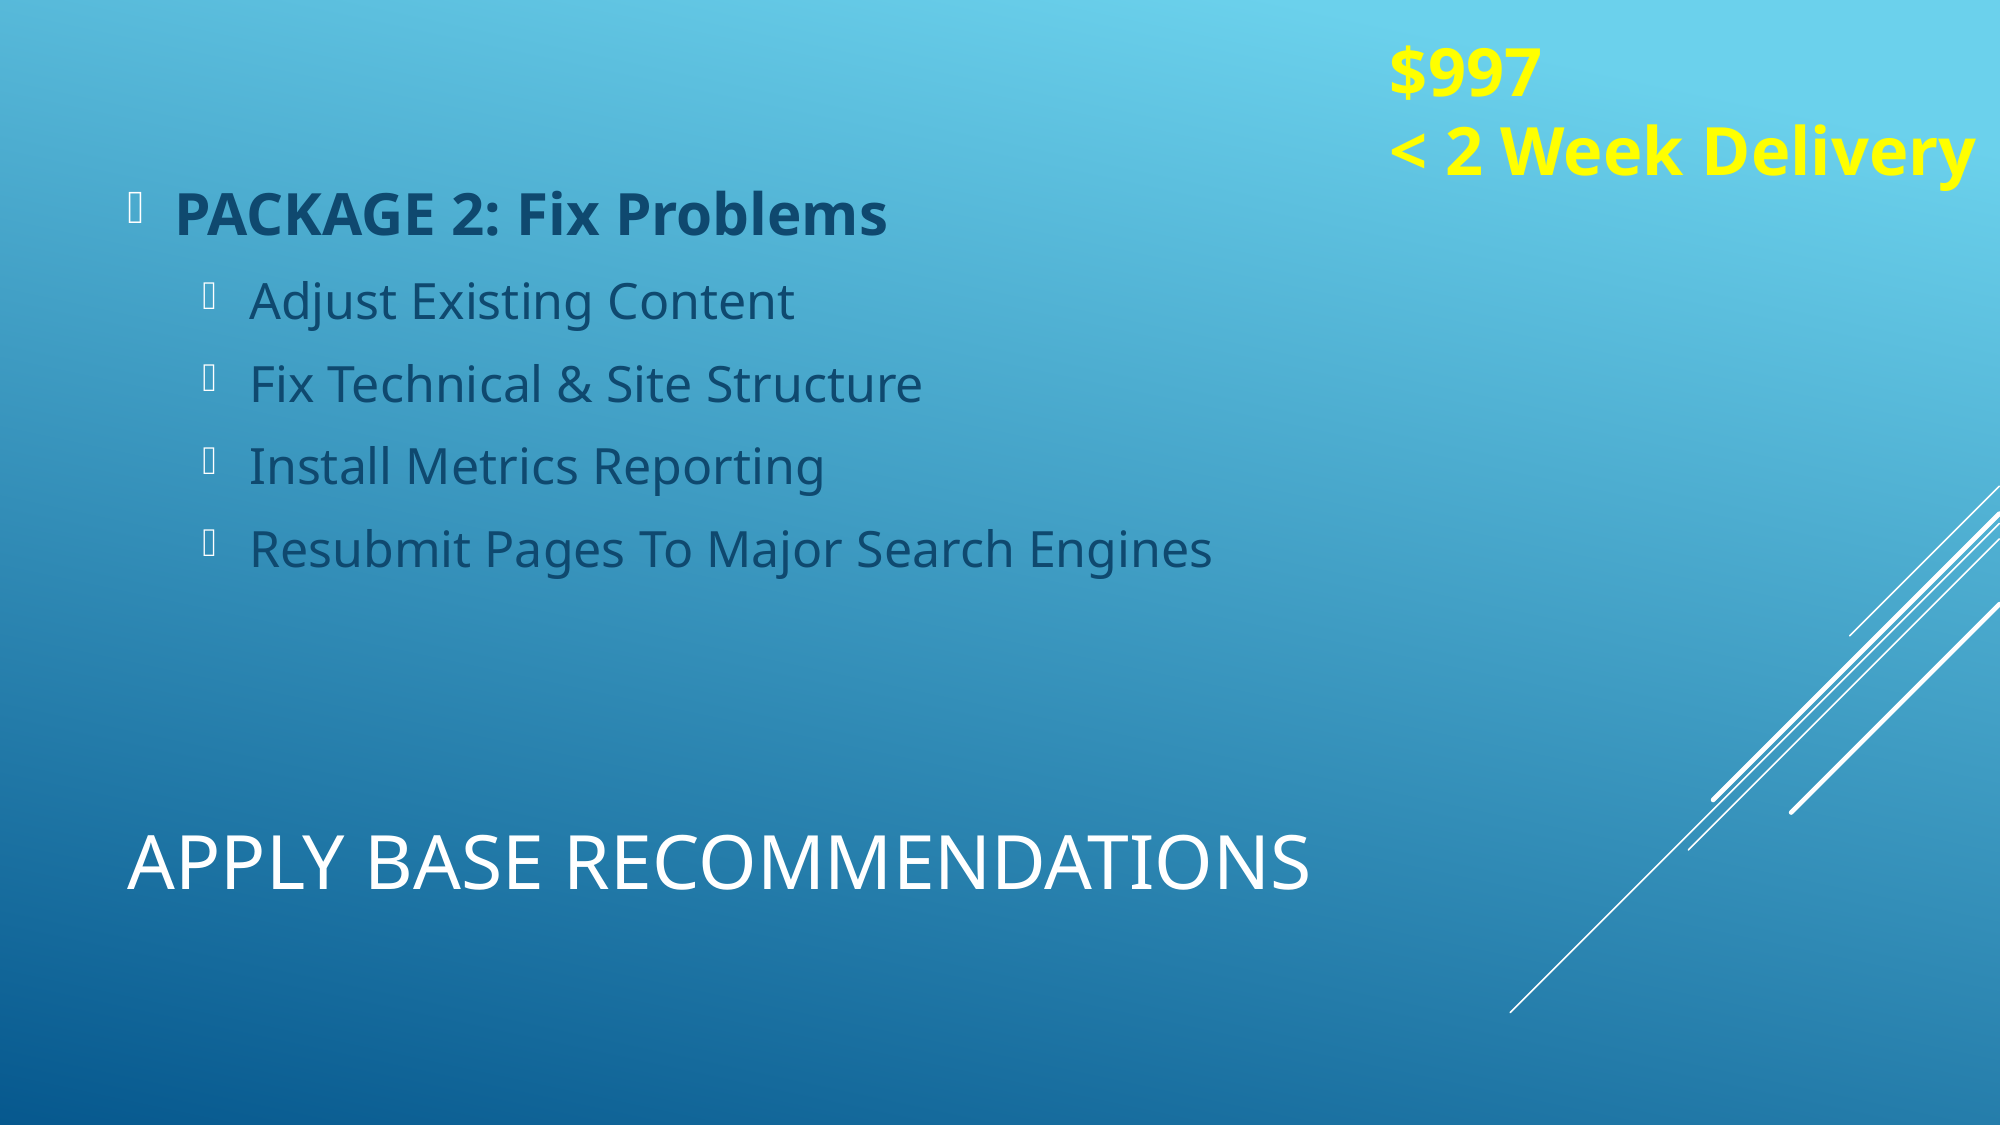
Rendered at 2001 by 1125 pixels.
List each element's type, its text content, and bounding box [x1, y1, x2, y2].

list PACKAGE 2: Fix Problems Adjust Existing Content Fix Technical & Site Structure Install Metrics Reporting Resubmit Pages To Major Search Engines [112, 169, 1513, 763]
text_box $997 < 2 Week Delivery [1375, 21, 2000, 197]
title Apply Base recommendations [112, 763, 1513, 984]
